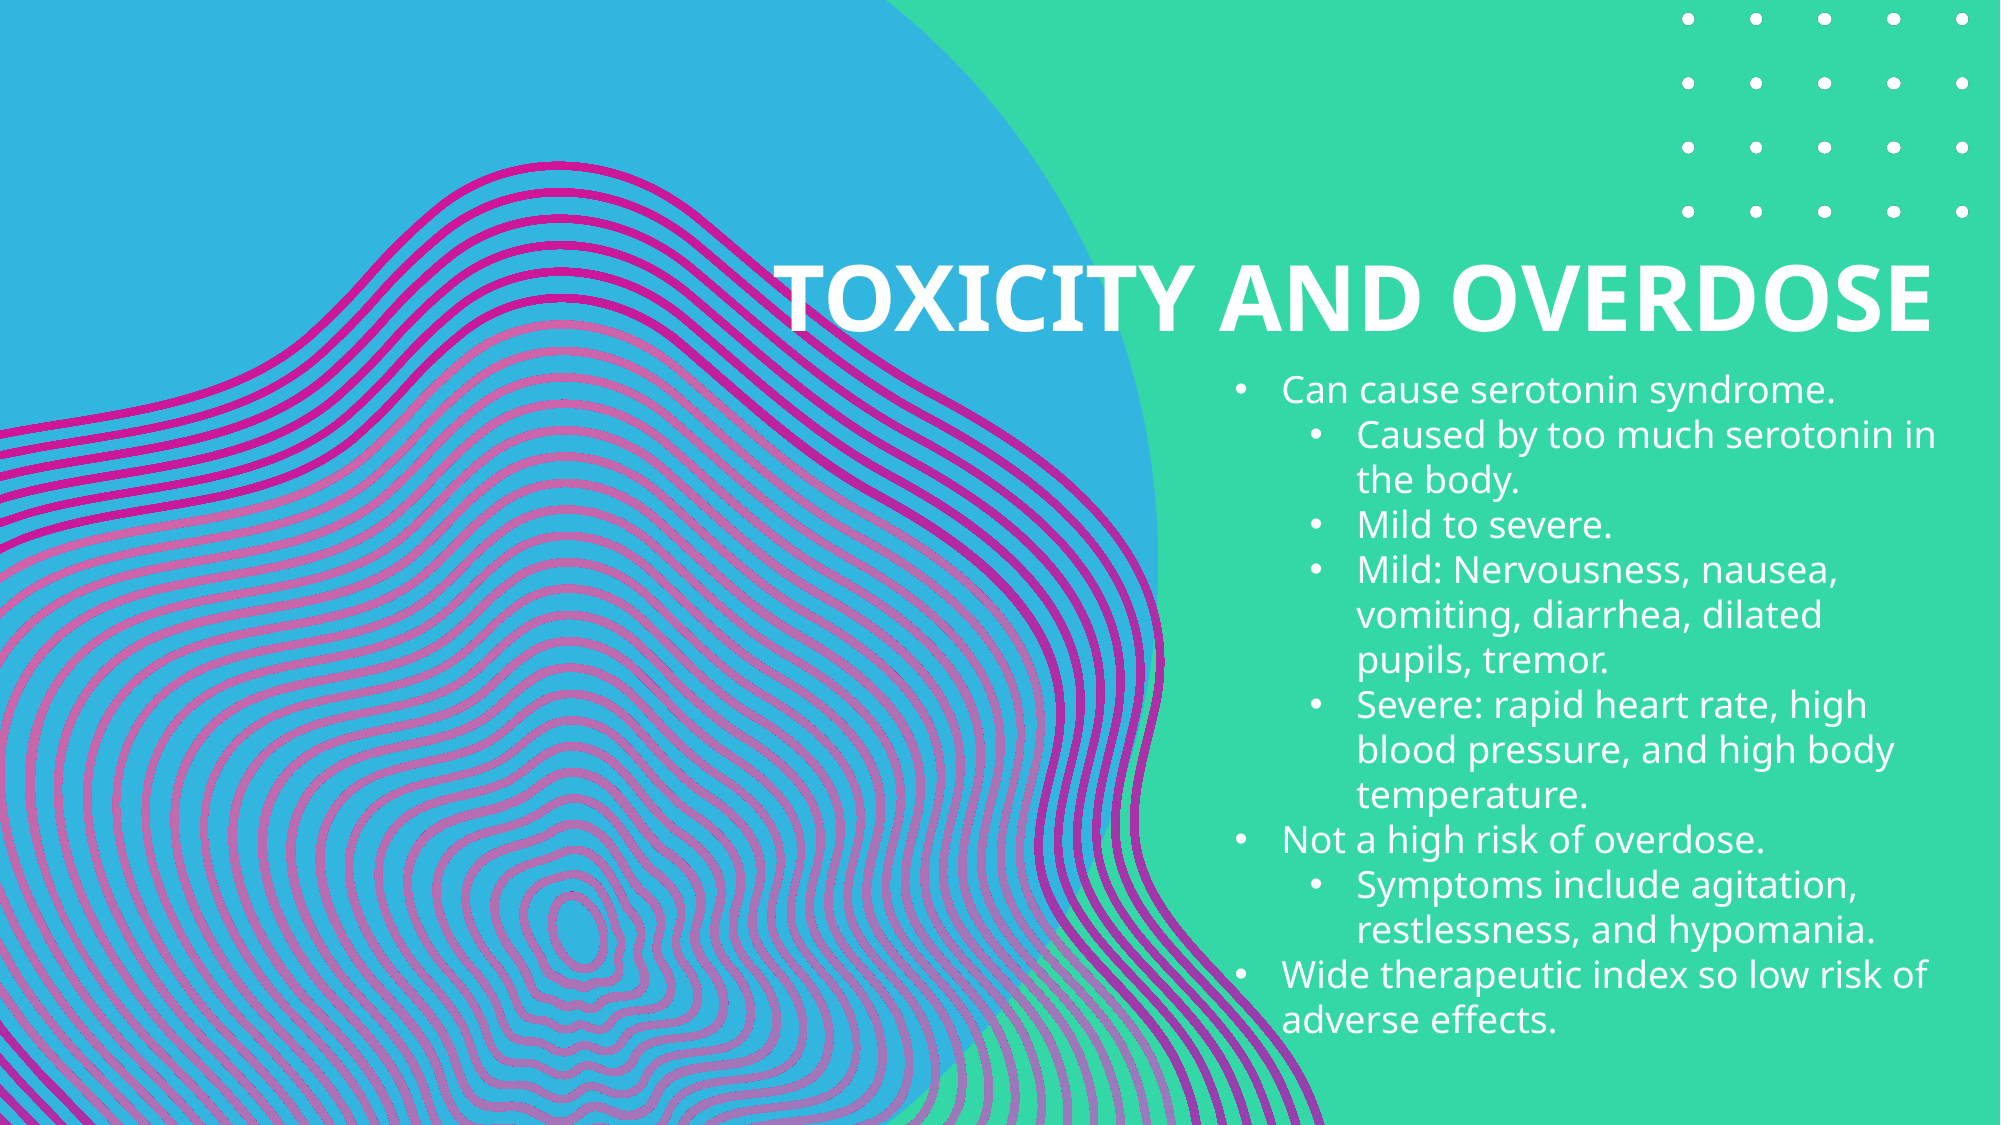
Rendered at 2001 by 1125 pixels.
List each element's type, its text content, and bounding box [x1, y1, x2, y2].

text_box Can cause serotonin syndrome. Caused by too much serotonin in the body. Mild to severe. Mild: Nervousness, nausea, vomiting, diarrhea, dilated pupils, tremor. Severe: rapid heart rate, high blood pressure, and high body temperature. Not a high risk of overdose. Symptoms include agitation, restlessness, and hypomania. Wide therapeutic index so low risk of adverse effects. [1219, 358, 1961, 1049]
picture [1682, 0, 2000, 218]
text_box TOXICITY AND OVERDOSE [757, 232, 2000, 358]
